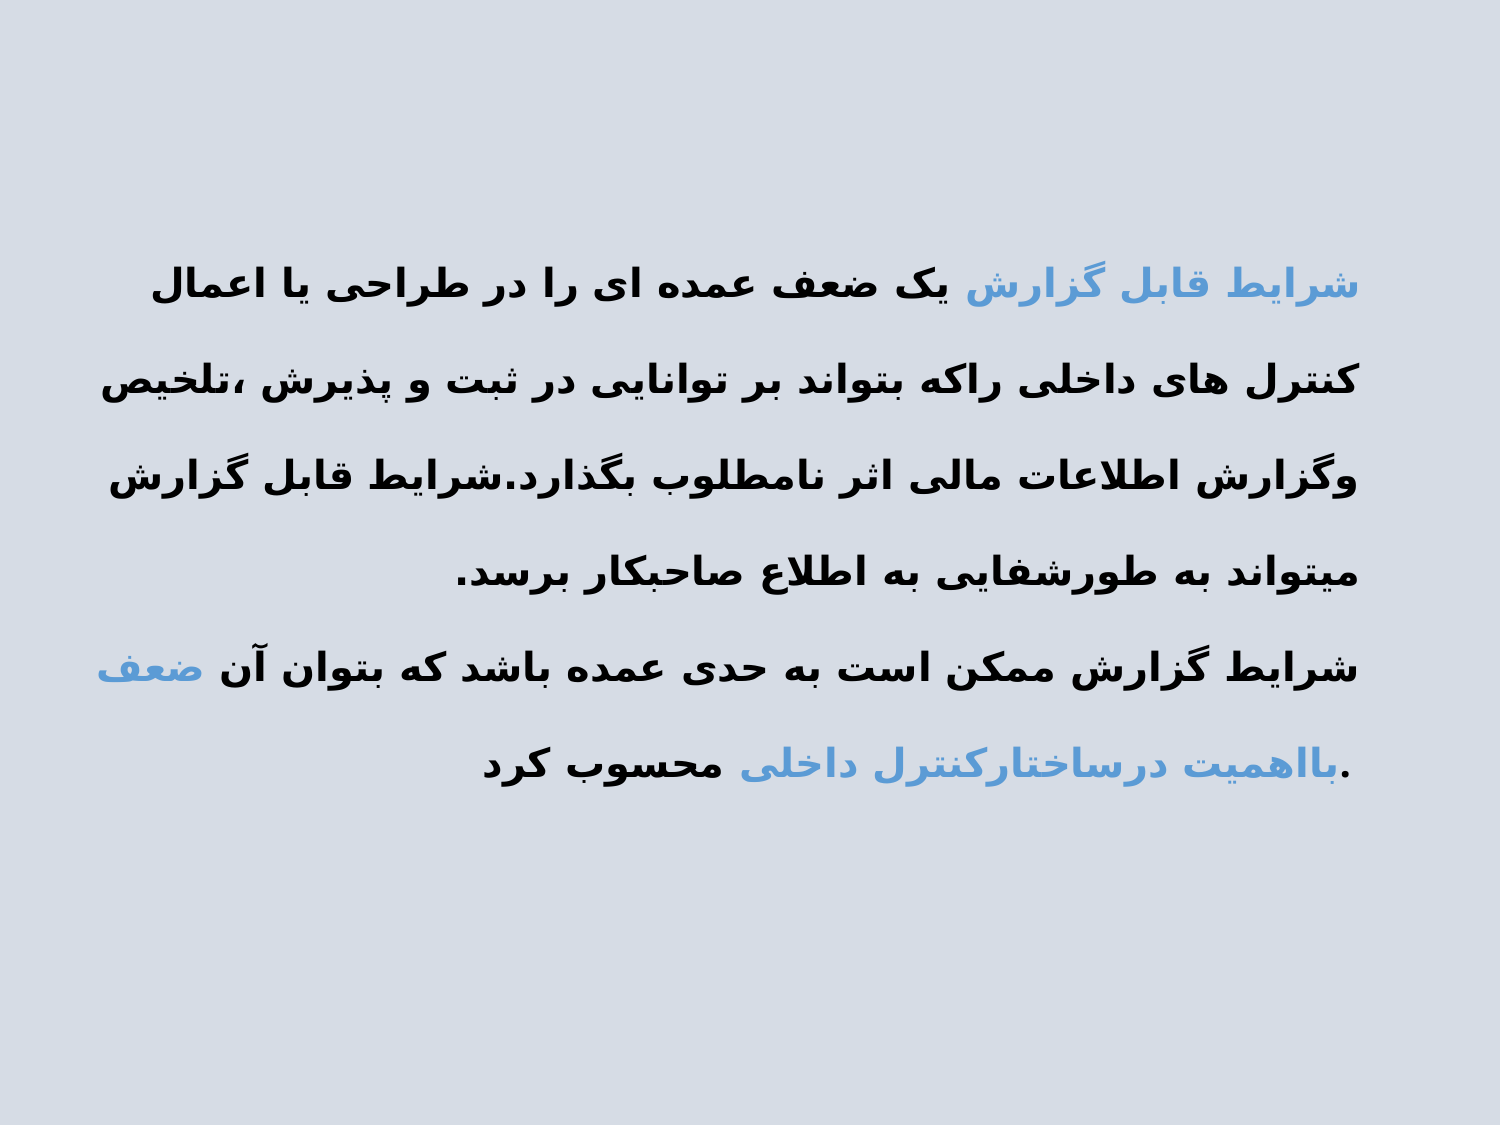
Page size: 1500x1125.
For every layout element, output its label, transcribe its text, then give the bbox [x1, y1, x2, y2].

title شرایط قابل گزارش یک ضعف عمده ای را در طراحی یا اعمال کنترل های داخلی راکه بتواند بر توانایی در ثبت و پذیرش ،تلخیص وگزارش اطلاعات مالی اثر نامطلوب بگذارد.شرایط قابل گزارش میتواند به طورشفایی به اطلاع صاحبکار برسد. شرایط گزارش ممکن است به حدی عمده باشد که بتوان آن ضعف بااهمیت درساختارکنترل داخلی محسوب کرد. [76, 160, 1377, 835]
